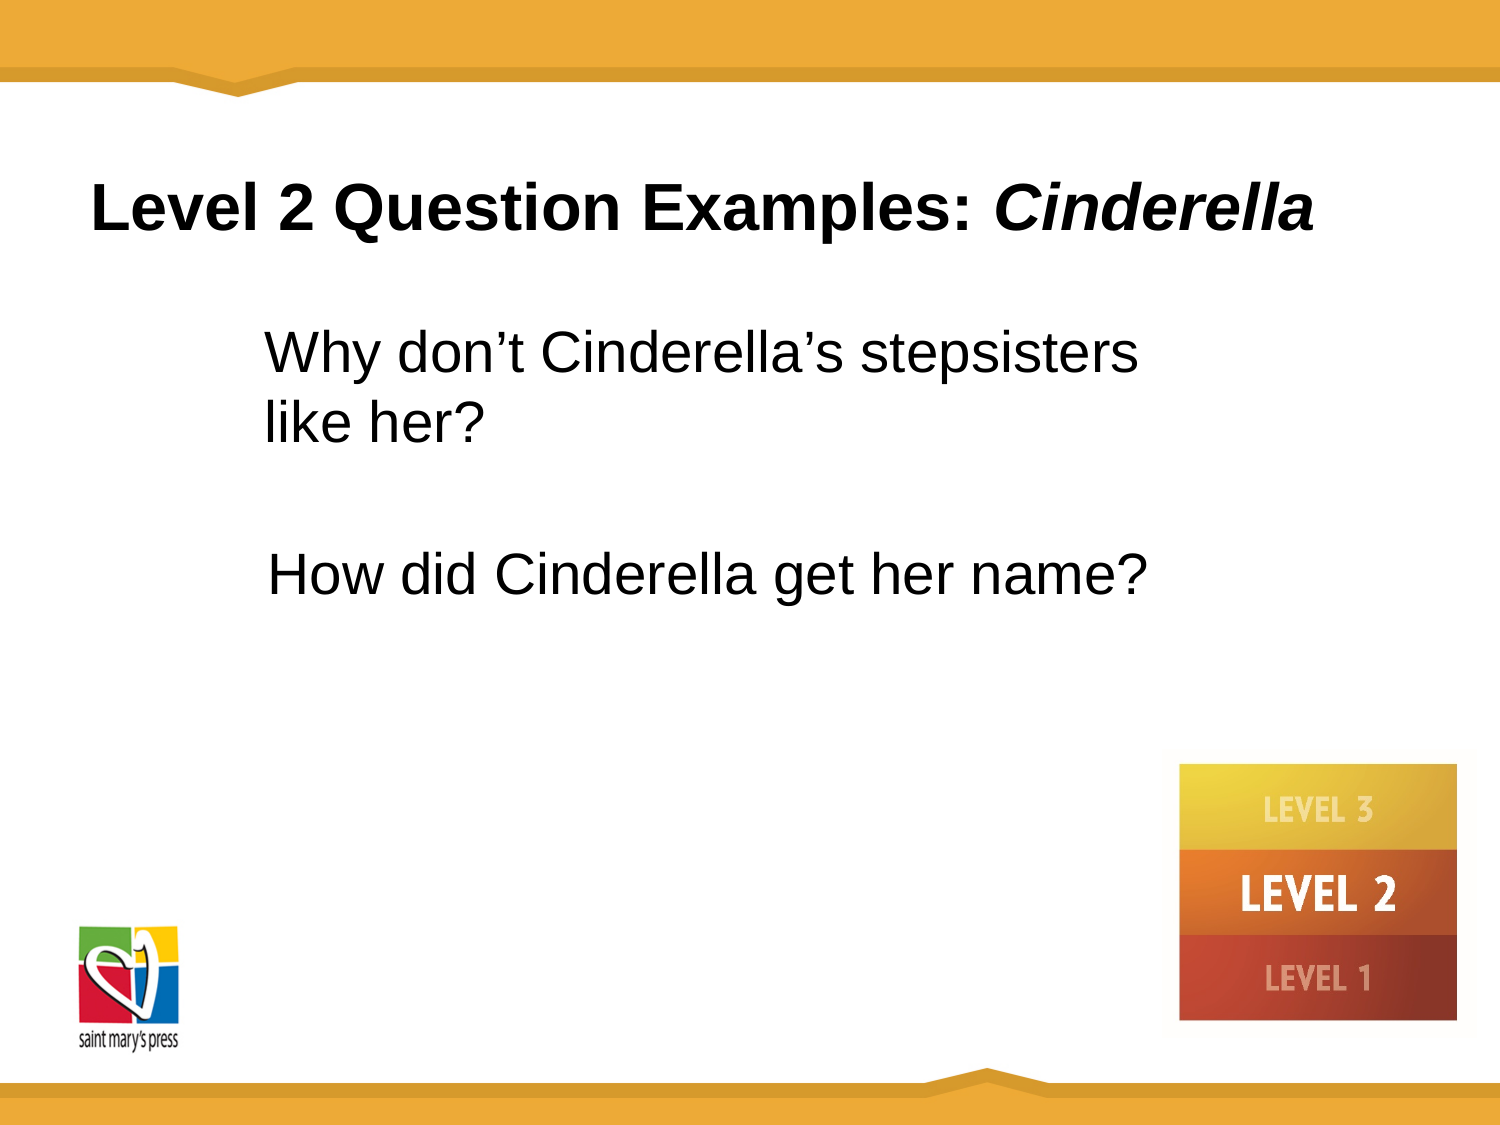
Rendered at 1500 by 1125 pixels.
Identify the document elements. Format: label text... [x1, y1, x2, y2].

title Level 2 Question Examples: Cinderella [75, 152, 1363, 255]
text_box How did Cinderella get her name? [252, 499, 1281, 713]
text_box Why don’t Cinderella’s stepsisters like her? [249, 312, 1278, 525]
picture [0, 0, 1500, 1125]
